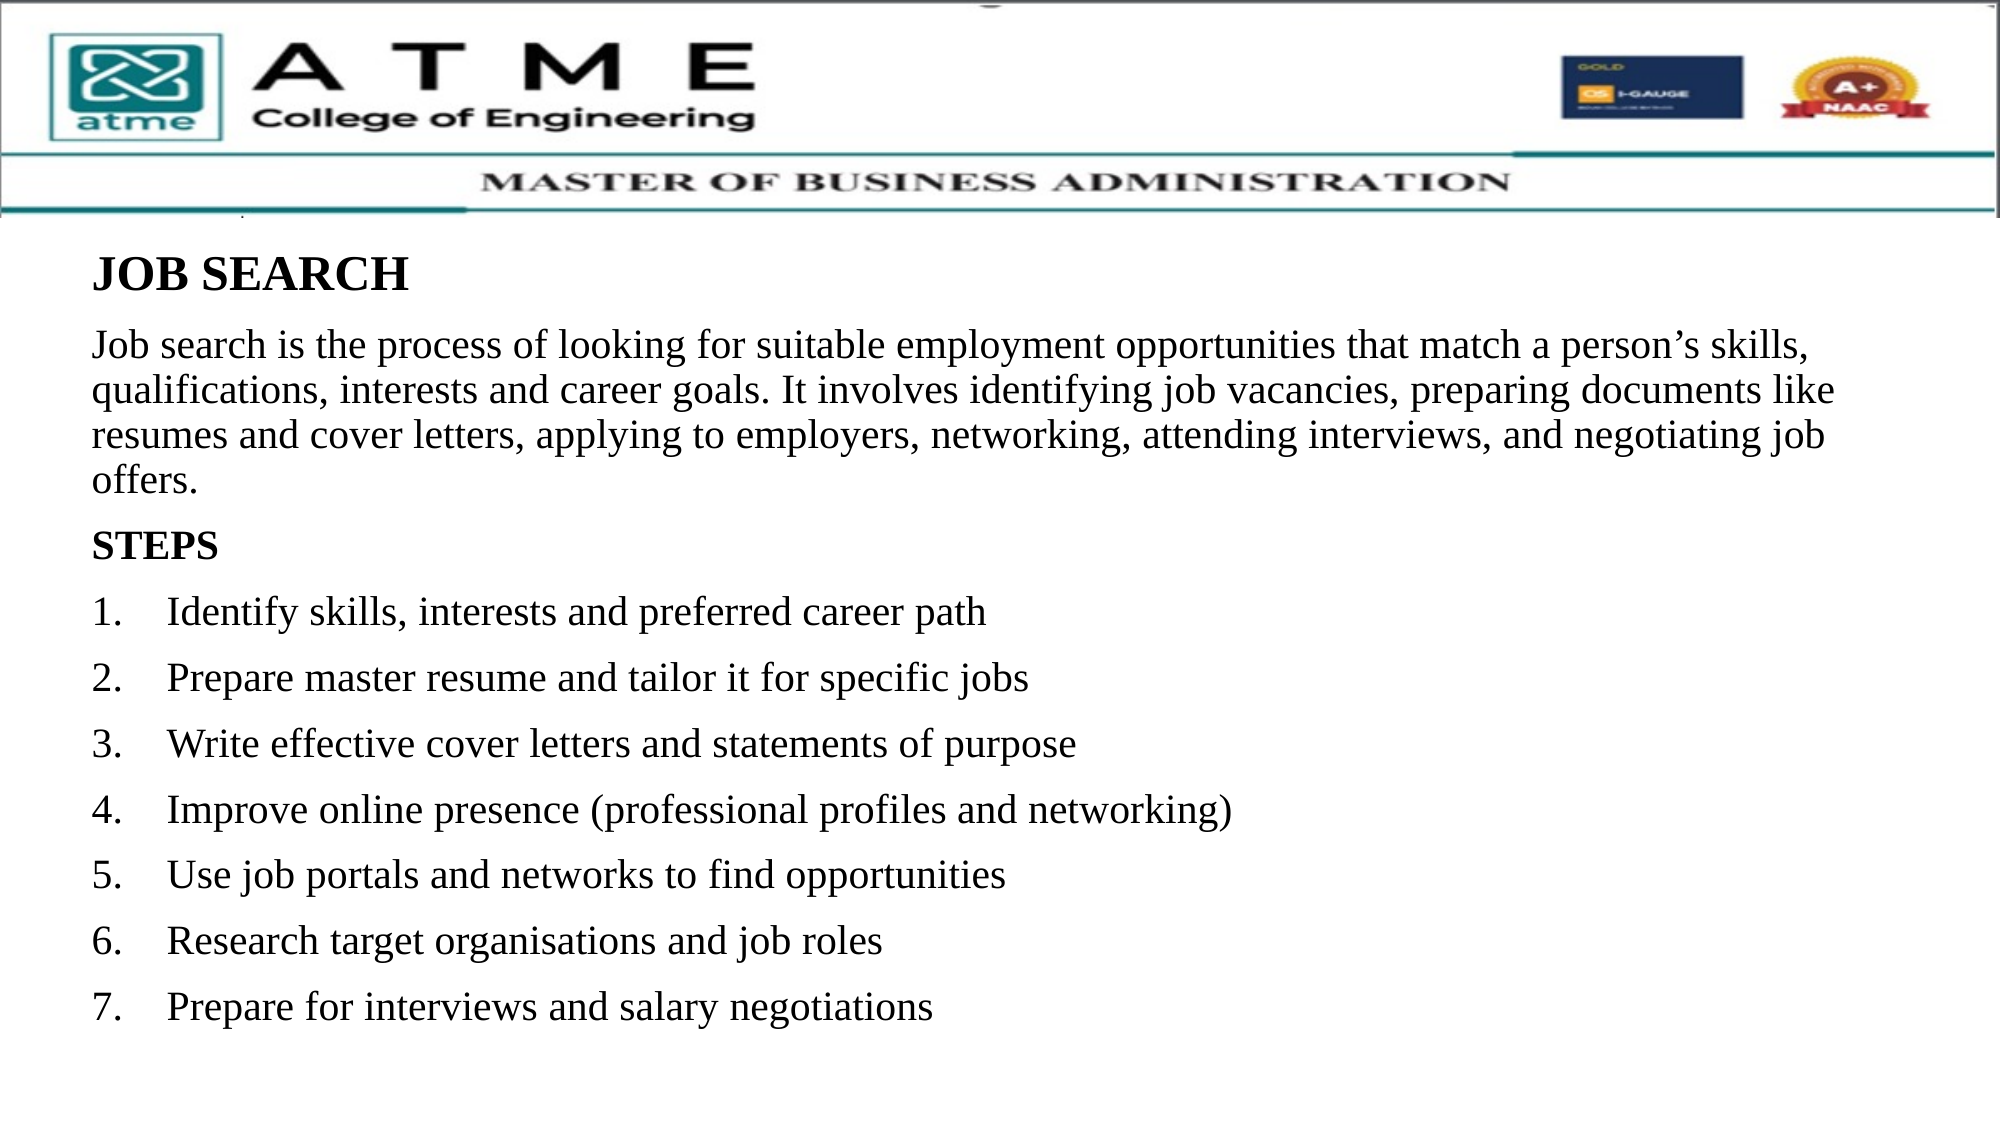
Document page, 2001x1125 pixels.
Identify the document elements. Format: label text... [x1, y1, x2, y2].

list JOB SEARCH Job search is the process of looking for suitable employment opportunities that match a person’s skills, qualifications, interests and career goals. It involves identifying job vacancies, preparing documents like resumes and cover letters, applying to employers, networking, attending interviews, and negotiating job offers. STEPS Identify skills, interests and preferred career path Prepare master resume and tailor it for specific jobs Write effective cover letters and statements of purpose Improve online presence (professional profiles and networking) Use job portals and networks to find opportunities Research target organisations and job roles Prepare for interviews and salary negotiations [76, 239, 1924, 1089]
picture [0, 0, 2000, 218]
